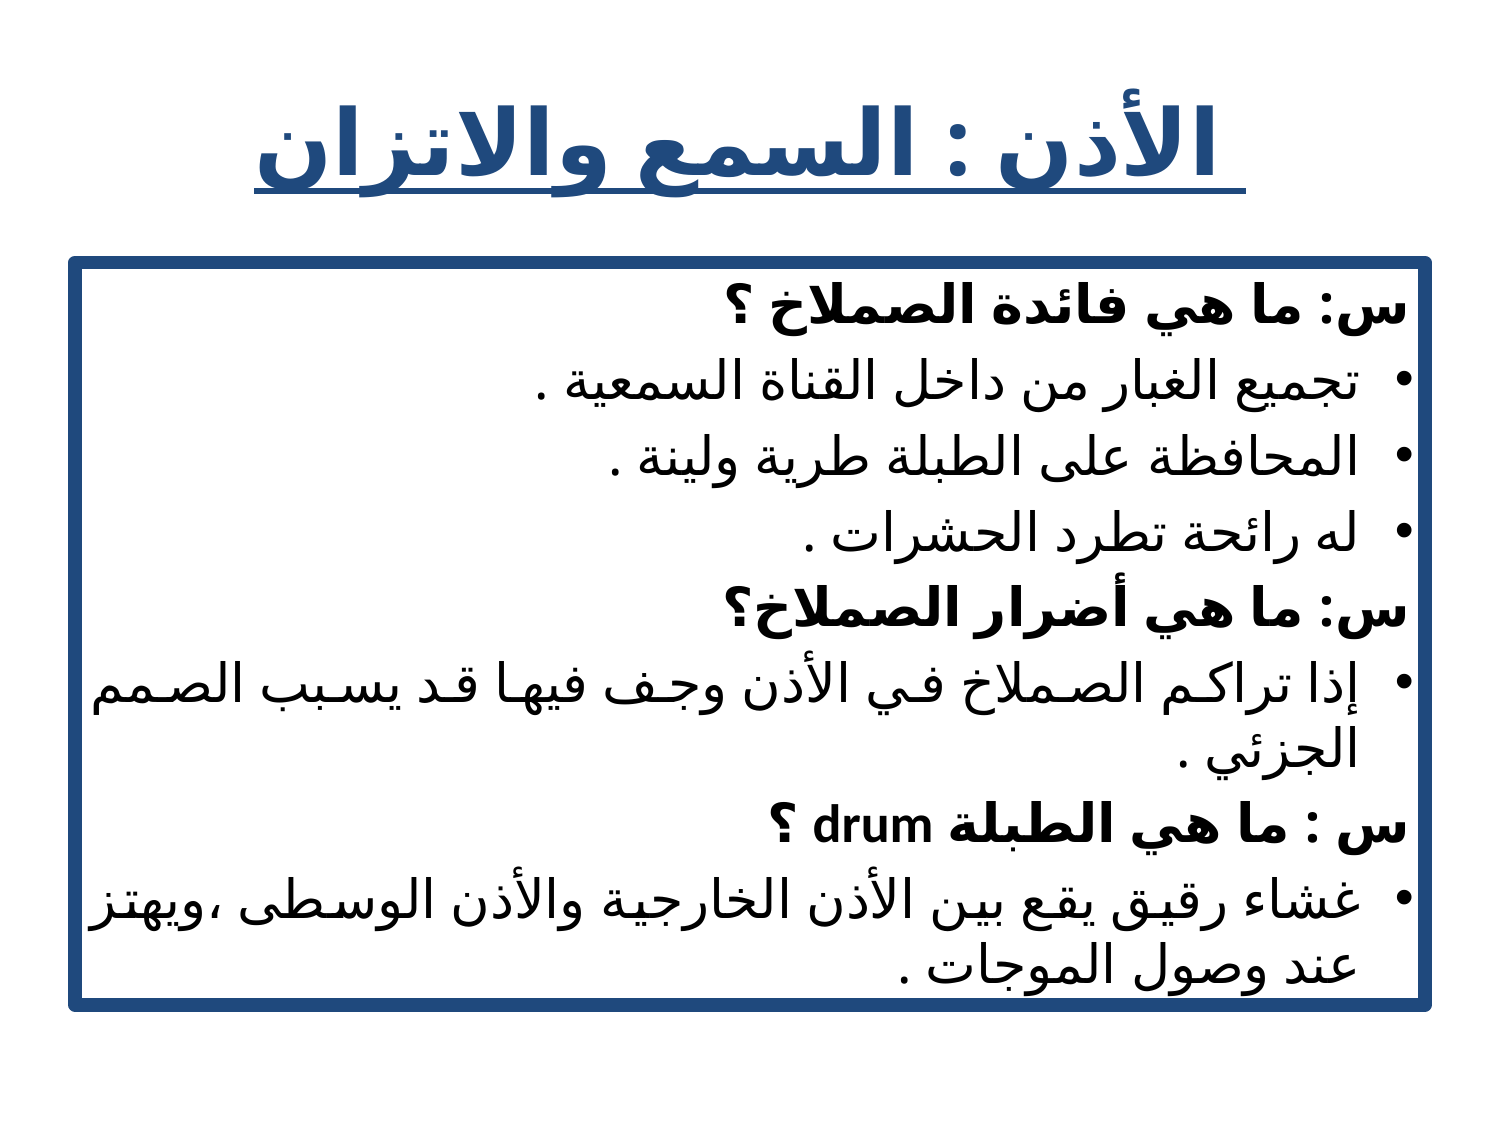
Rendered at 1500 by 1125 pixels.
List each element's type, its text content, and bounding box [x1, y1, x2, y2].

title الأذن : السمع والاتزان [75, 45, 1425, 233]
list س: ما هي فائدة الصملاخ ؟ تجميع الغبار من داخل القناة السمعية . المحافظة على الطبلة طرية ولينة . له رائحة تطرد الحشرات . س: ما هي أضرار الصملاخ؟ إذا تراكم الصملاخ في الأذن وجف فيها قد يسبب الصمم الجزئي . س : ما هي الطبلة drum ؟ غشاء رقيق يقع بين الأذن الخارجية والأذن الوسطى ،ويهتز عند وصول الموجات . [75, 262, 1425, 1005]
